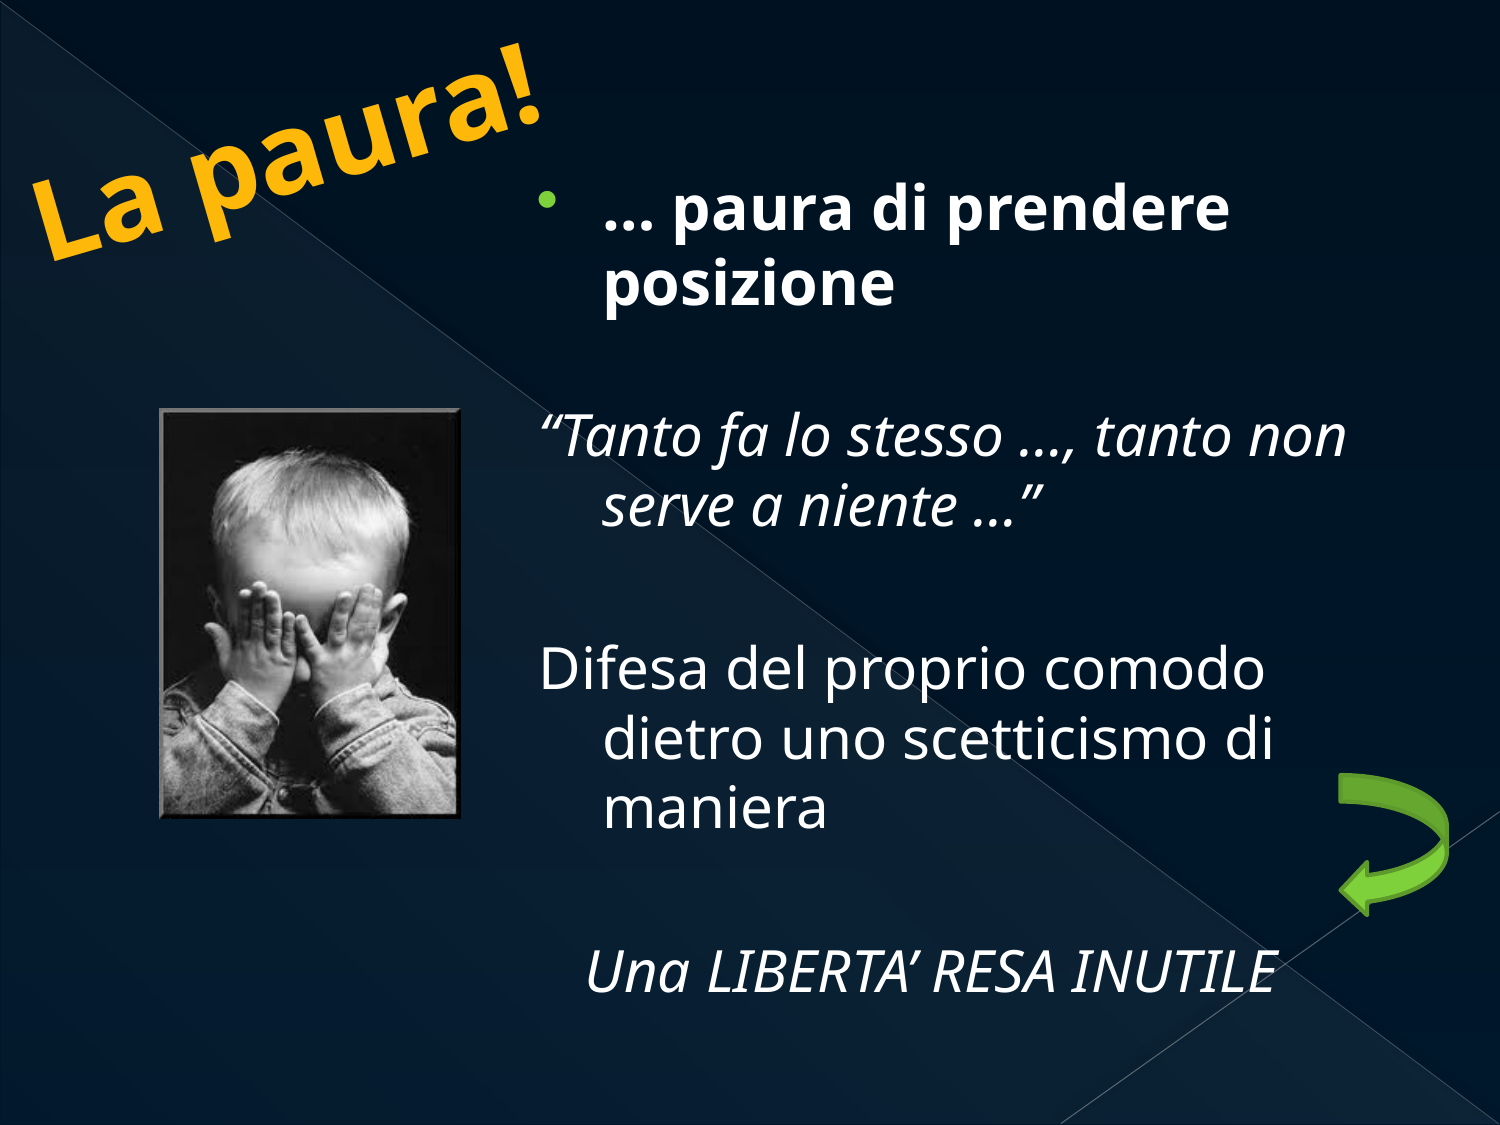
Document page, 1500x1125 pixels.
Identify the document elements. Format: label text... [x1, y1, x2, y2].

text_box [1338, 772, 1449, 918]
list … paura di prendere posizione “Tanto fa lo stesso …, tanto non serve a niente …” Difesa del proprio comodo dietro uno scetticismo di maniera Una LIBERTA’ RESA INUTILE [513, 160, 1436, 1125]
picture [159, 408, 462, 819]
text_box La paura! [0, 0, 571, 298]
